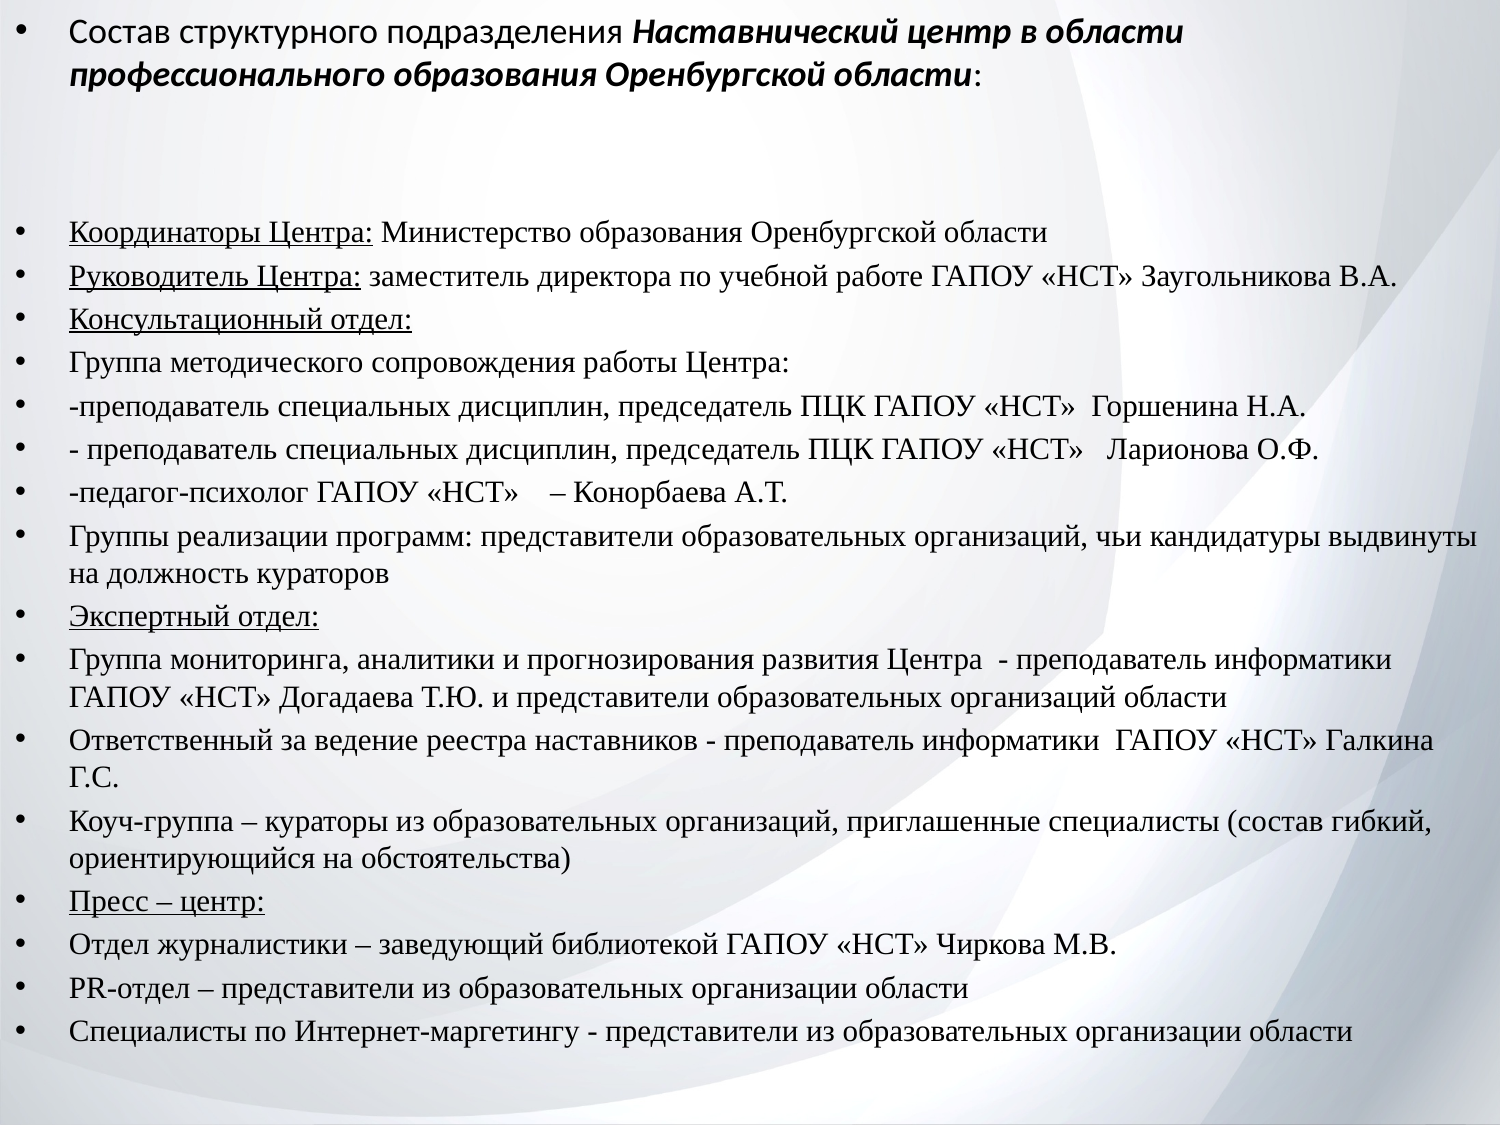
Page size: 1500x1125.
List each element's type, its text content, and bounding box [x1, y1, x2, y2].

list Состав структурного подразделения Наставнический центр в области профессионального образования Оренбургской области: Координаторы Центра: Министерство образования Оренбургской области Руководитель Центра: заместитель директора по учебной работе ГАПОУ «НСТ» Заугольникова В.А. Консультационный отдел: Группа методического сопровождения работы Центра: -преподаватель специальных дисциплин, председатель ПЦК ГАПОУ «НСТ» Горшенина Н.А. - преподаватель специальных дисциплин, председатель ПЦК ГАПОУ «НСТ» Ларионова О.Ф. -педагог-психолог ГАПОУ «НСТ» – Конорбаева А.Т. Группы реализации программ: представители образовательных организаций, чьи кандидатуры выдвинуты на должность кураторов Экспертный отдел: Группа мониторинга, аналитики и прогнозирования развития Центра - преподаватель информатики ГАПОУ «НСТ» Догадаева Т.Ю. и представители образовательных организаций области Ответственный за ведение реестра наставников - преподаватель информатики ГАПОУ «НСТ» Галкина Г.С. Коуч-группа – кураторы из образовательных организаций, приглашенные специалисты (состав гибкий, ориентирующийся на обстоятельства) Пресс – центр: Отдел журналистики – заведующий библиотекой ГАПОУ «НСТ» Чиркова М.В. PR-отдел – представители из образовательных организации области Специалисты по Интернет-маргетингу - представители из образовательных организации области [0, 0, 1500, 1125]
